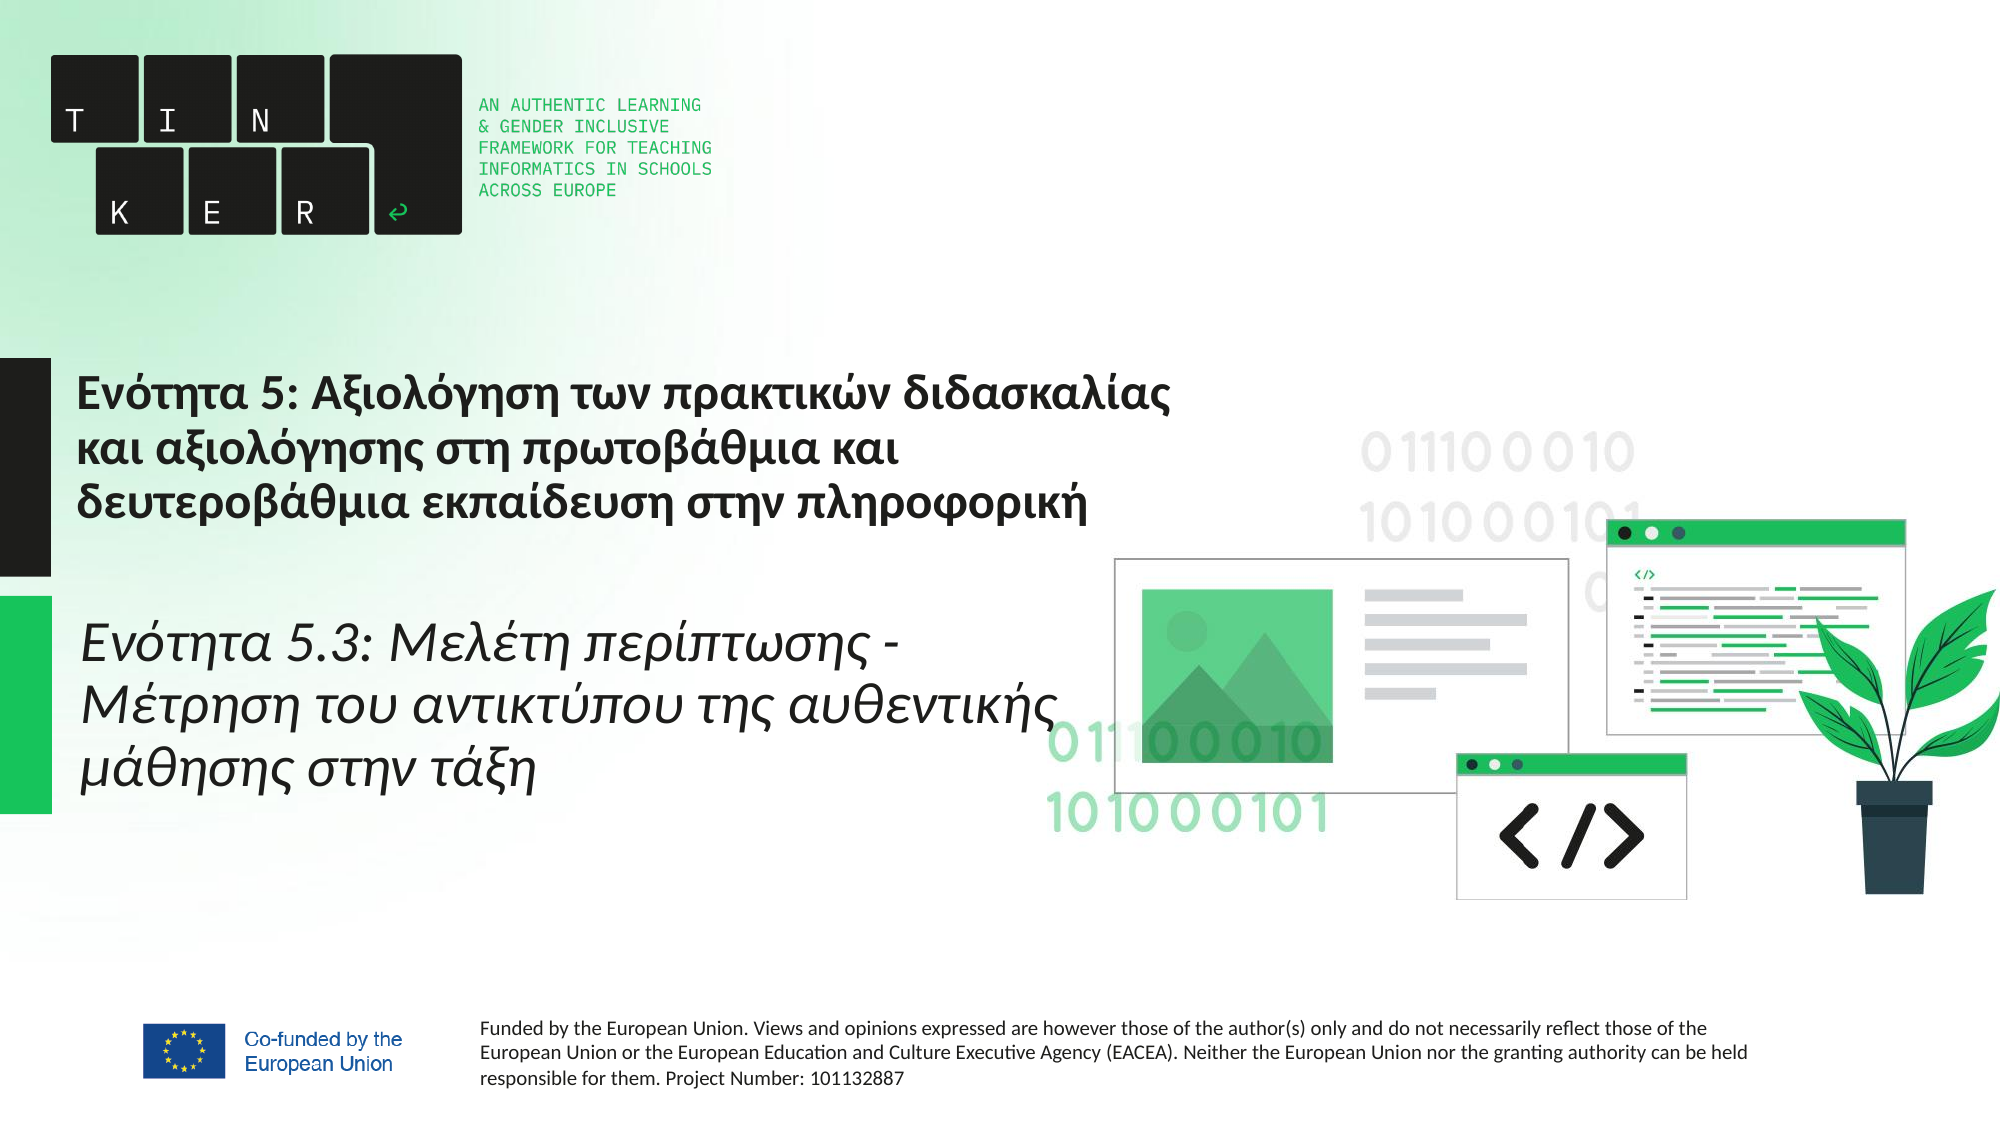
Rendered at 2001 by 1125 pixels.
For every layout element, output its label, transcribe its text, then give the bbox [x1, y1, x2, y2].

subtitle Ενότητα 5.3: Μελέτη περίπτωσης - Μέτρηση του αντικτύπου της αυθεντικής μάθησης στην τάξη [65, 599, 1100, 812]
title Ενότητα 5: Αξιολόγηση των πρακτικών διδασκαλίας και αξιολόγησης στη πρωτοβάθμια και δευτεροβάθμια εκπαίδευση στην πληροφορική [61, 358, 1196, 578]
picture [0, 0, 843, 1125]
picture [1047, 431, 2000, 900]
